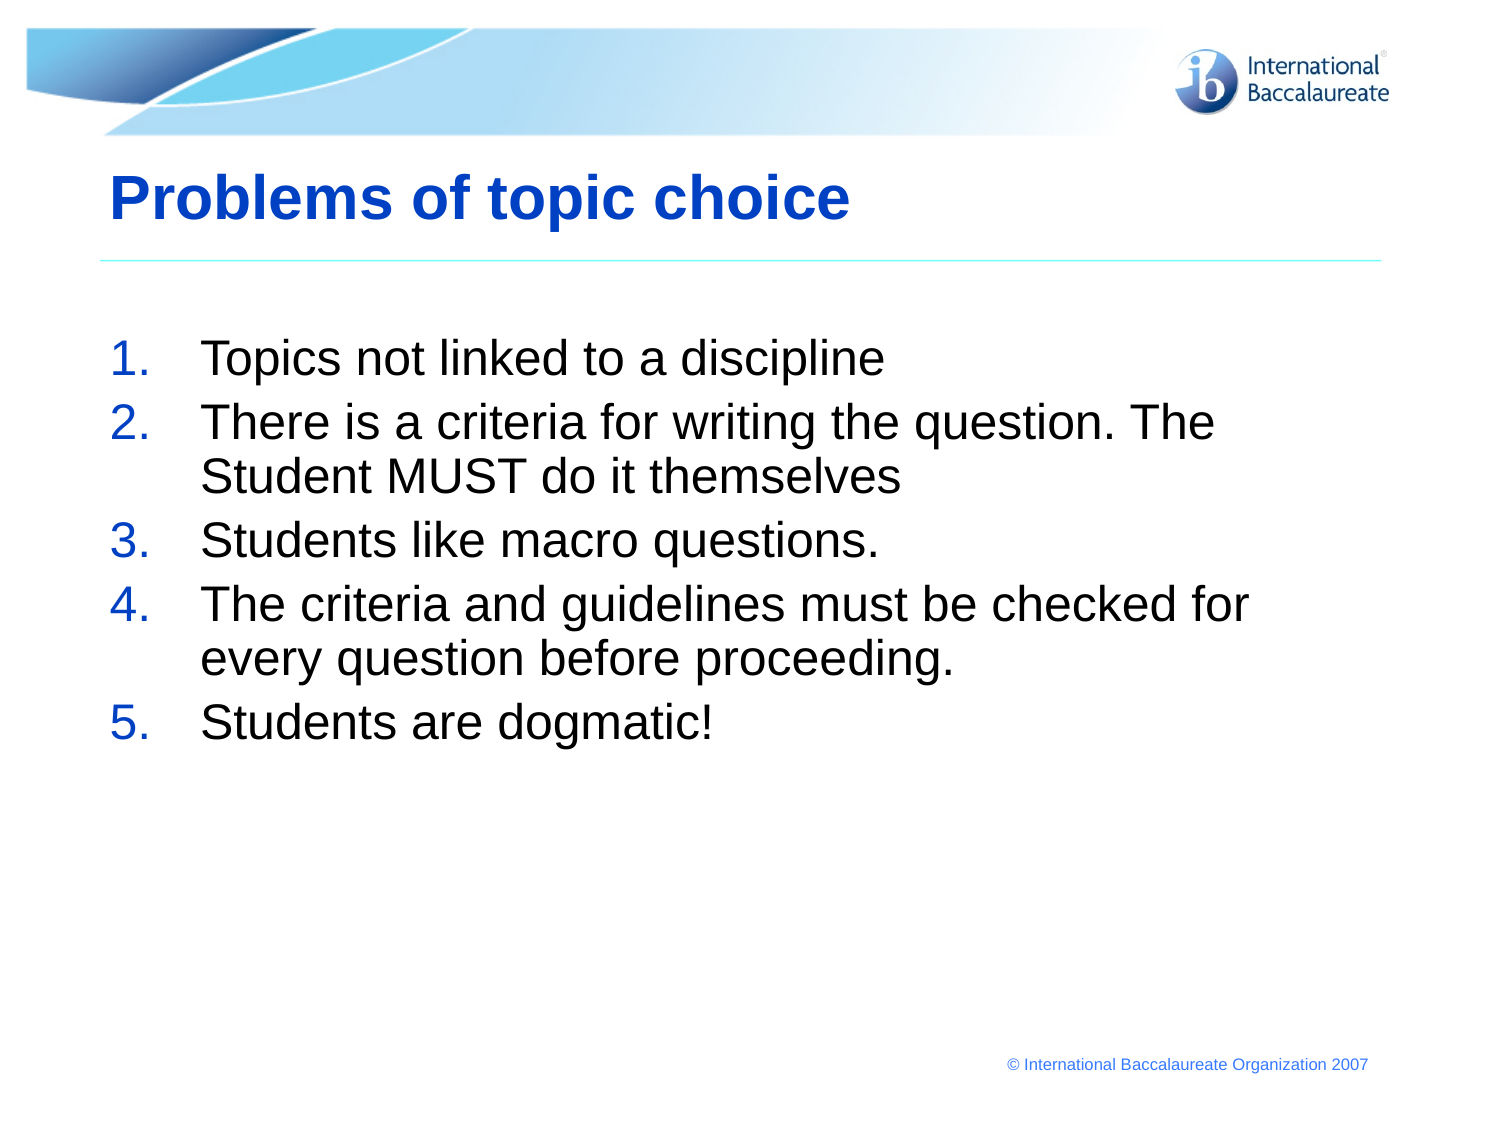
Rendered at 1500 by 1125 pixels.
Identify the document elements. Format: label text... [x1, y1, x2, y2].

picture [24, 24, 1389, 142]
title Problems of topic choice [94, 149, 1383, 261]
list Topics not linked to a discipline There is a criteria for writing the question. The Student MUST do it themselves Students like macro questions. The criteria and guidelines must be checked for every question before proceeding. Students are dogmatic! [94, 324, 1385, 1000]
